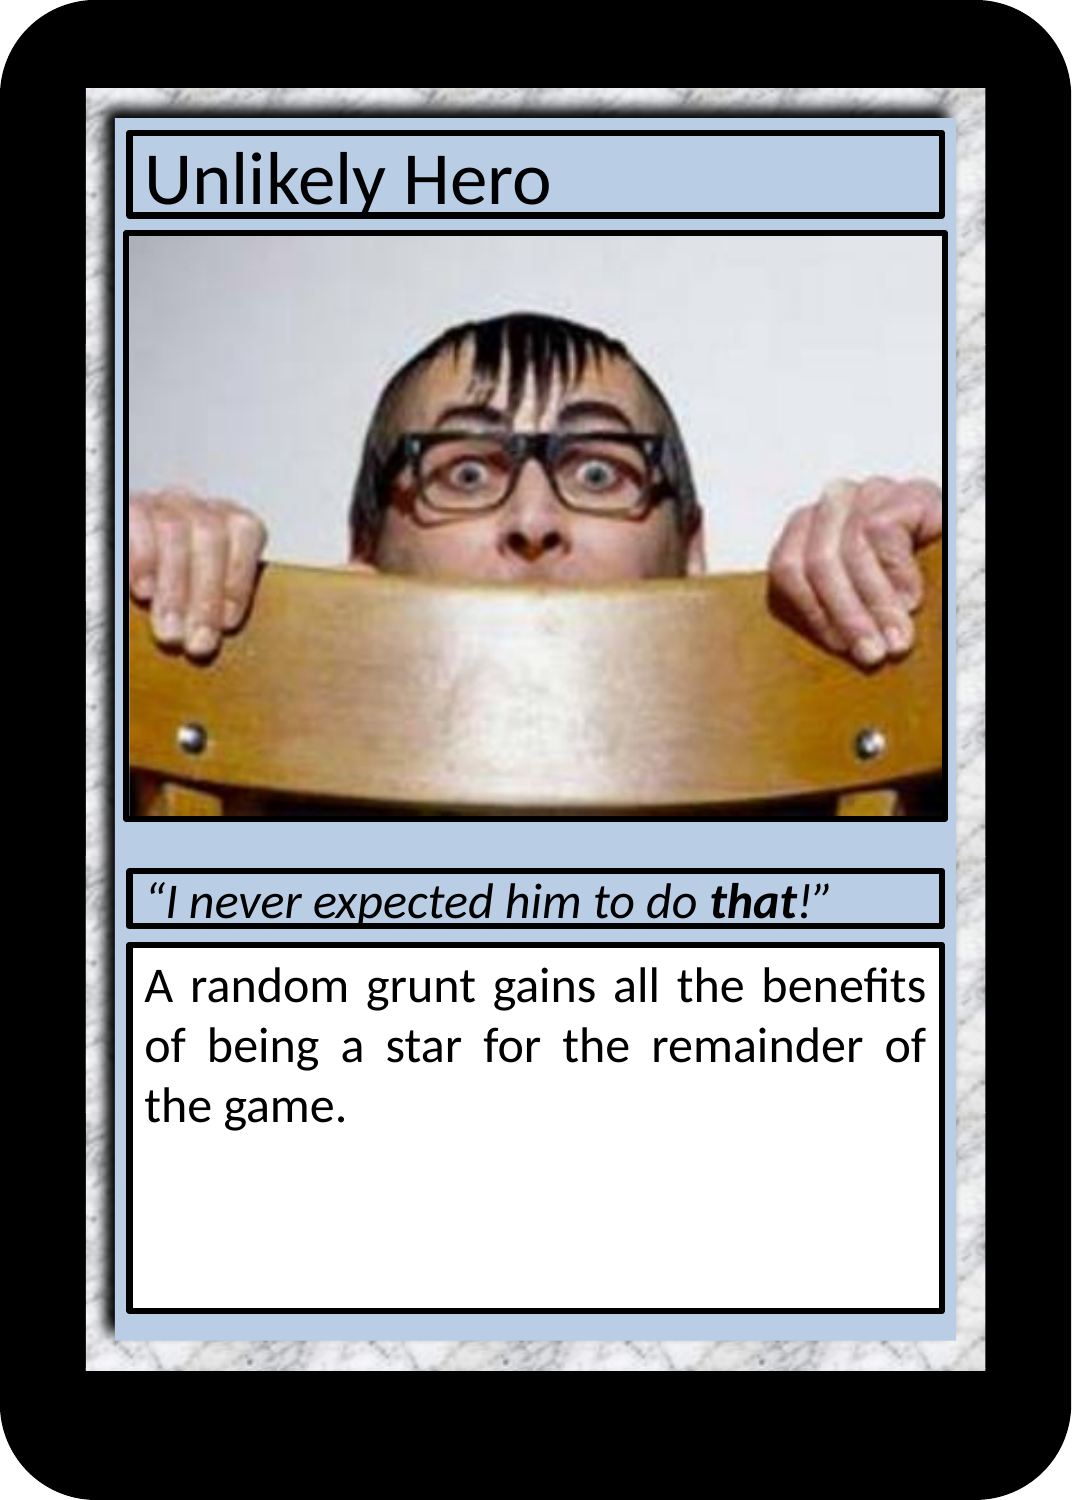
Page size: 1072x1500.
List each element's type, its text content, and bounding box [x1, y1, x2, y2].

list A random grunt gains all the benefits of being a star for the remainder of the game. [126, 942, 945, 1314]
title Unlikely Hero [126, 130, 945, 219]
picture [85, 88, 986, 1371]
list “I never expected him to do that!” [126, 868, 945, 929]
